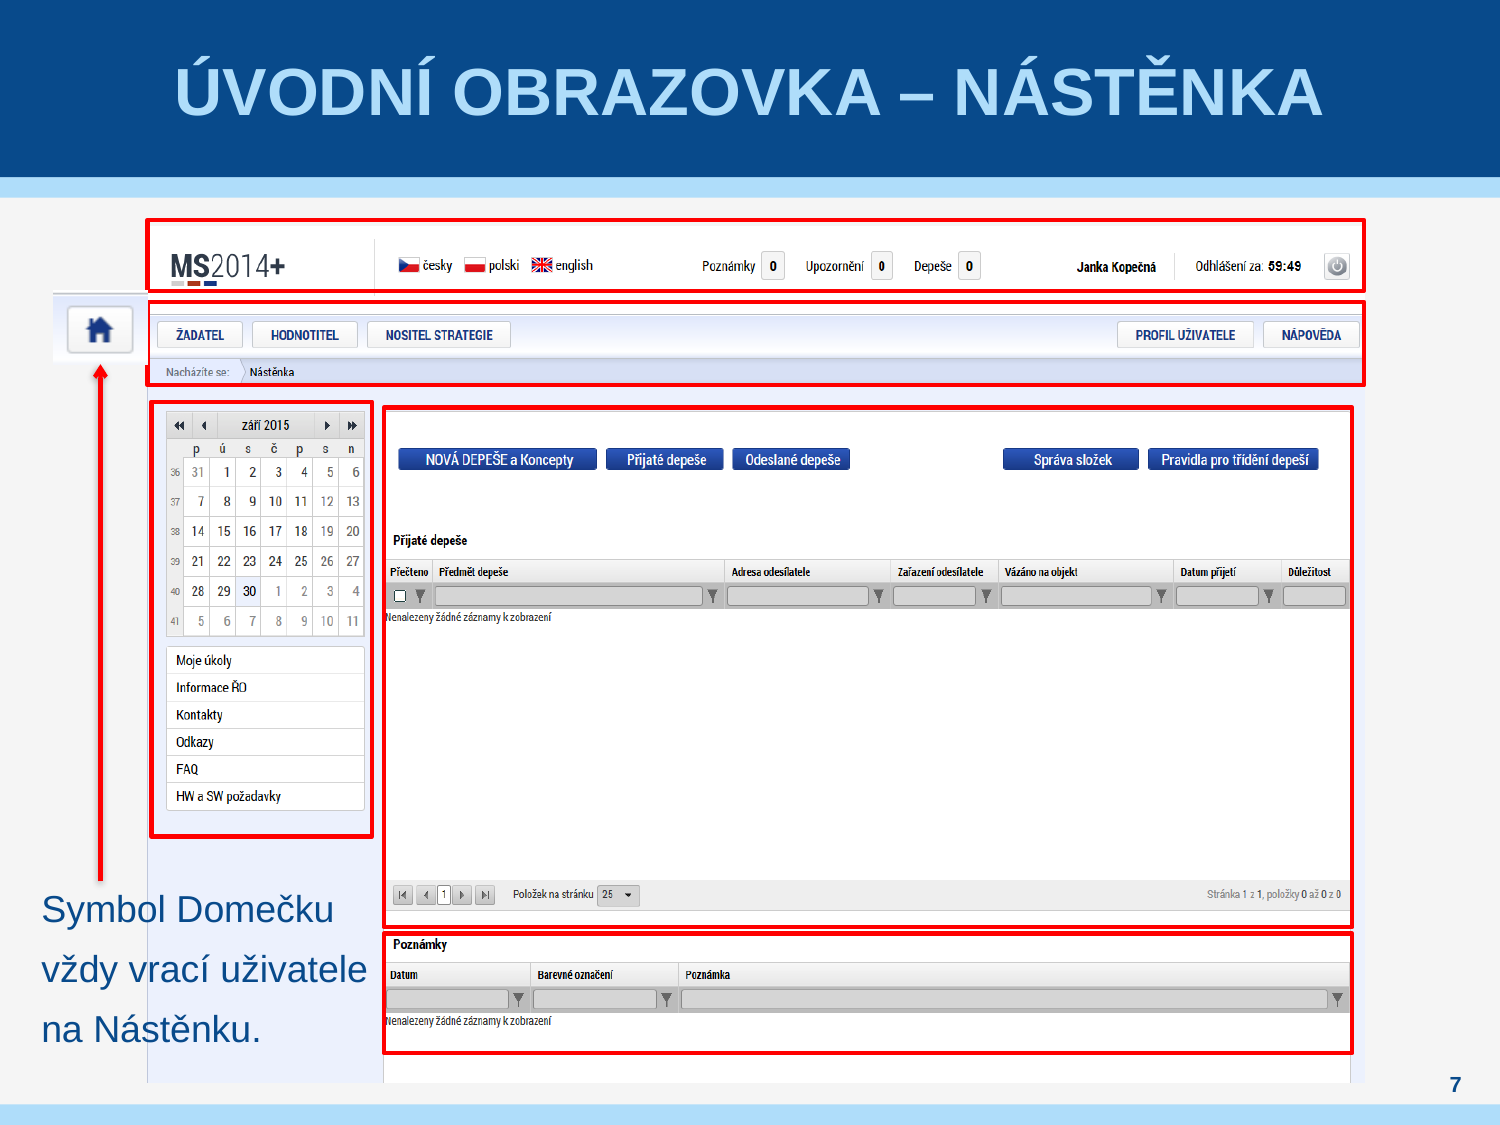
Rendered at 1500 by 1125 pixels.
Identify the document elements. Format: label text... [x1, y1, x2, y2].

slide_number 7 [1417, 1068, 1495, 1099]
title Úvodní obrazovka – nástěnka [59, 0, 1441, 178]
picture [53, 226, 1365, 1083]
text_box [145, 218, 1366, 226]
list Symbol Domečku vždy vrací uživatele na Nástěnku. [41, 869, 142, 1083]
